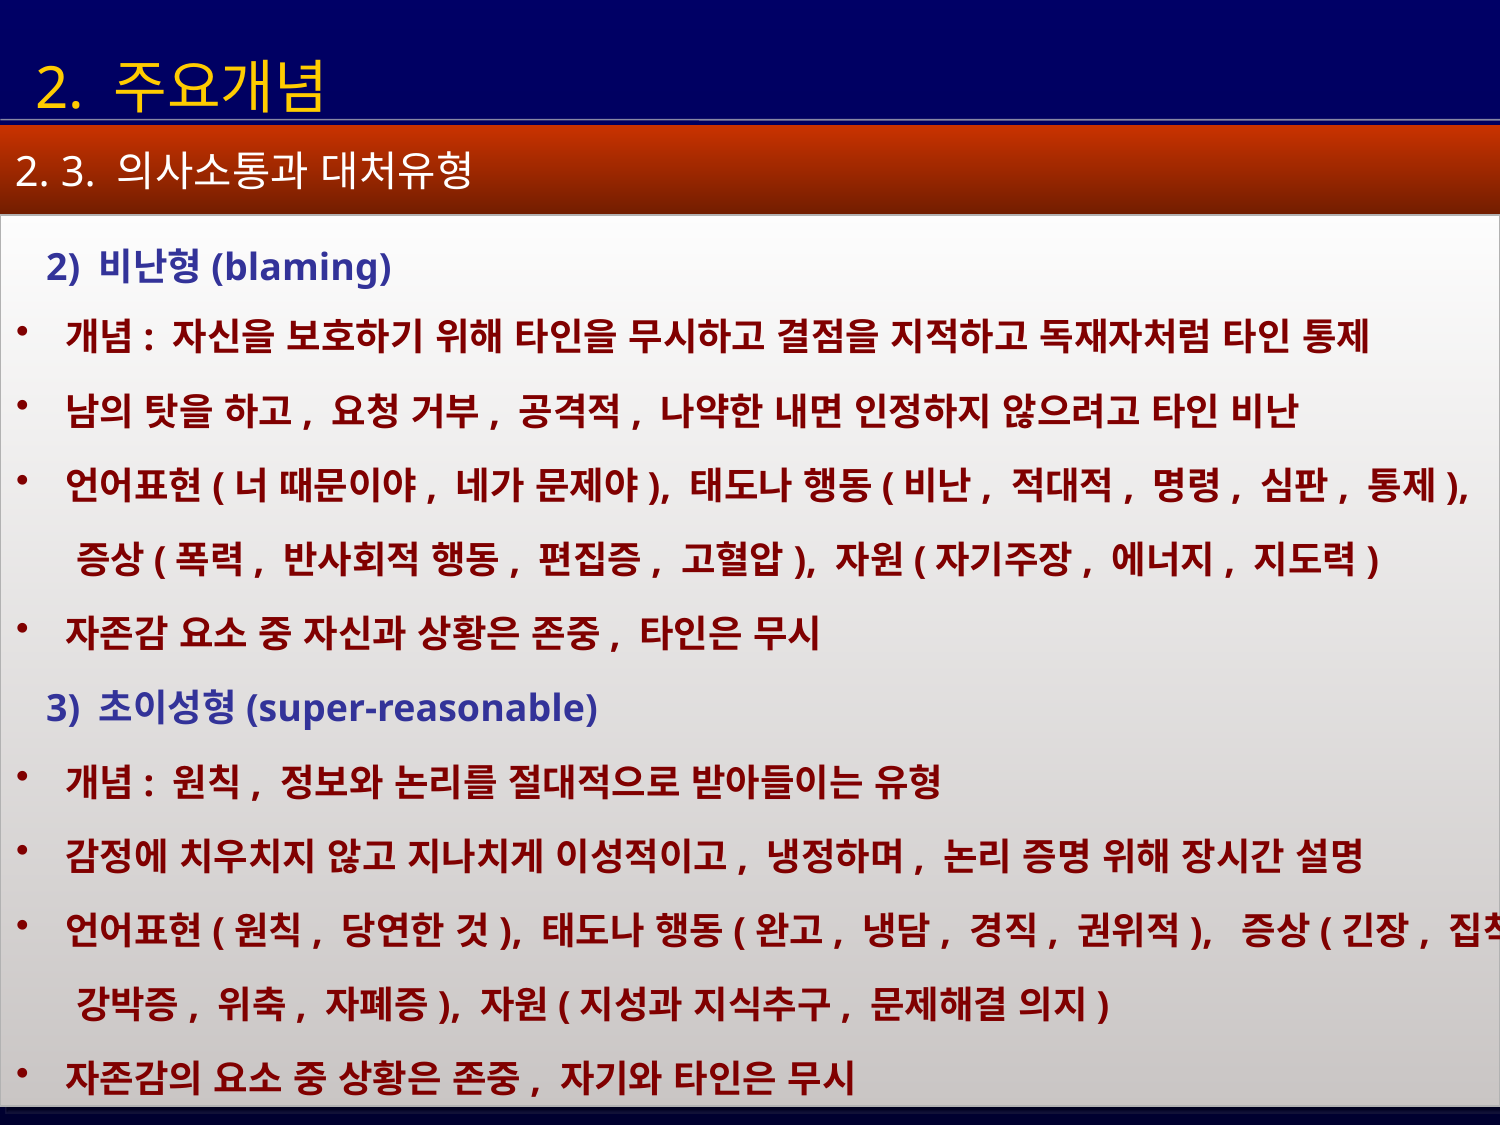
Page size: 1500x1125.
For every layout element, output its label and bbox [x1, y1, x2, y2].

text_box [0, 42, 1500, 1107]
